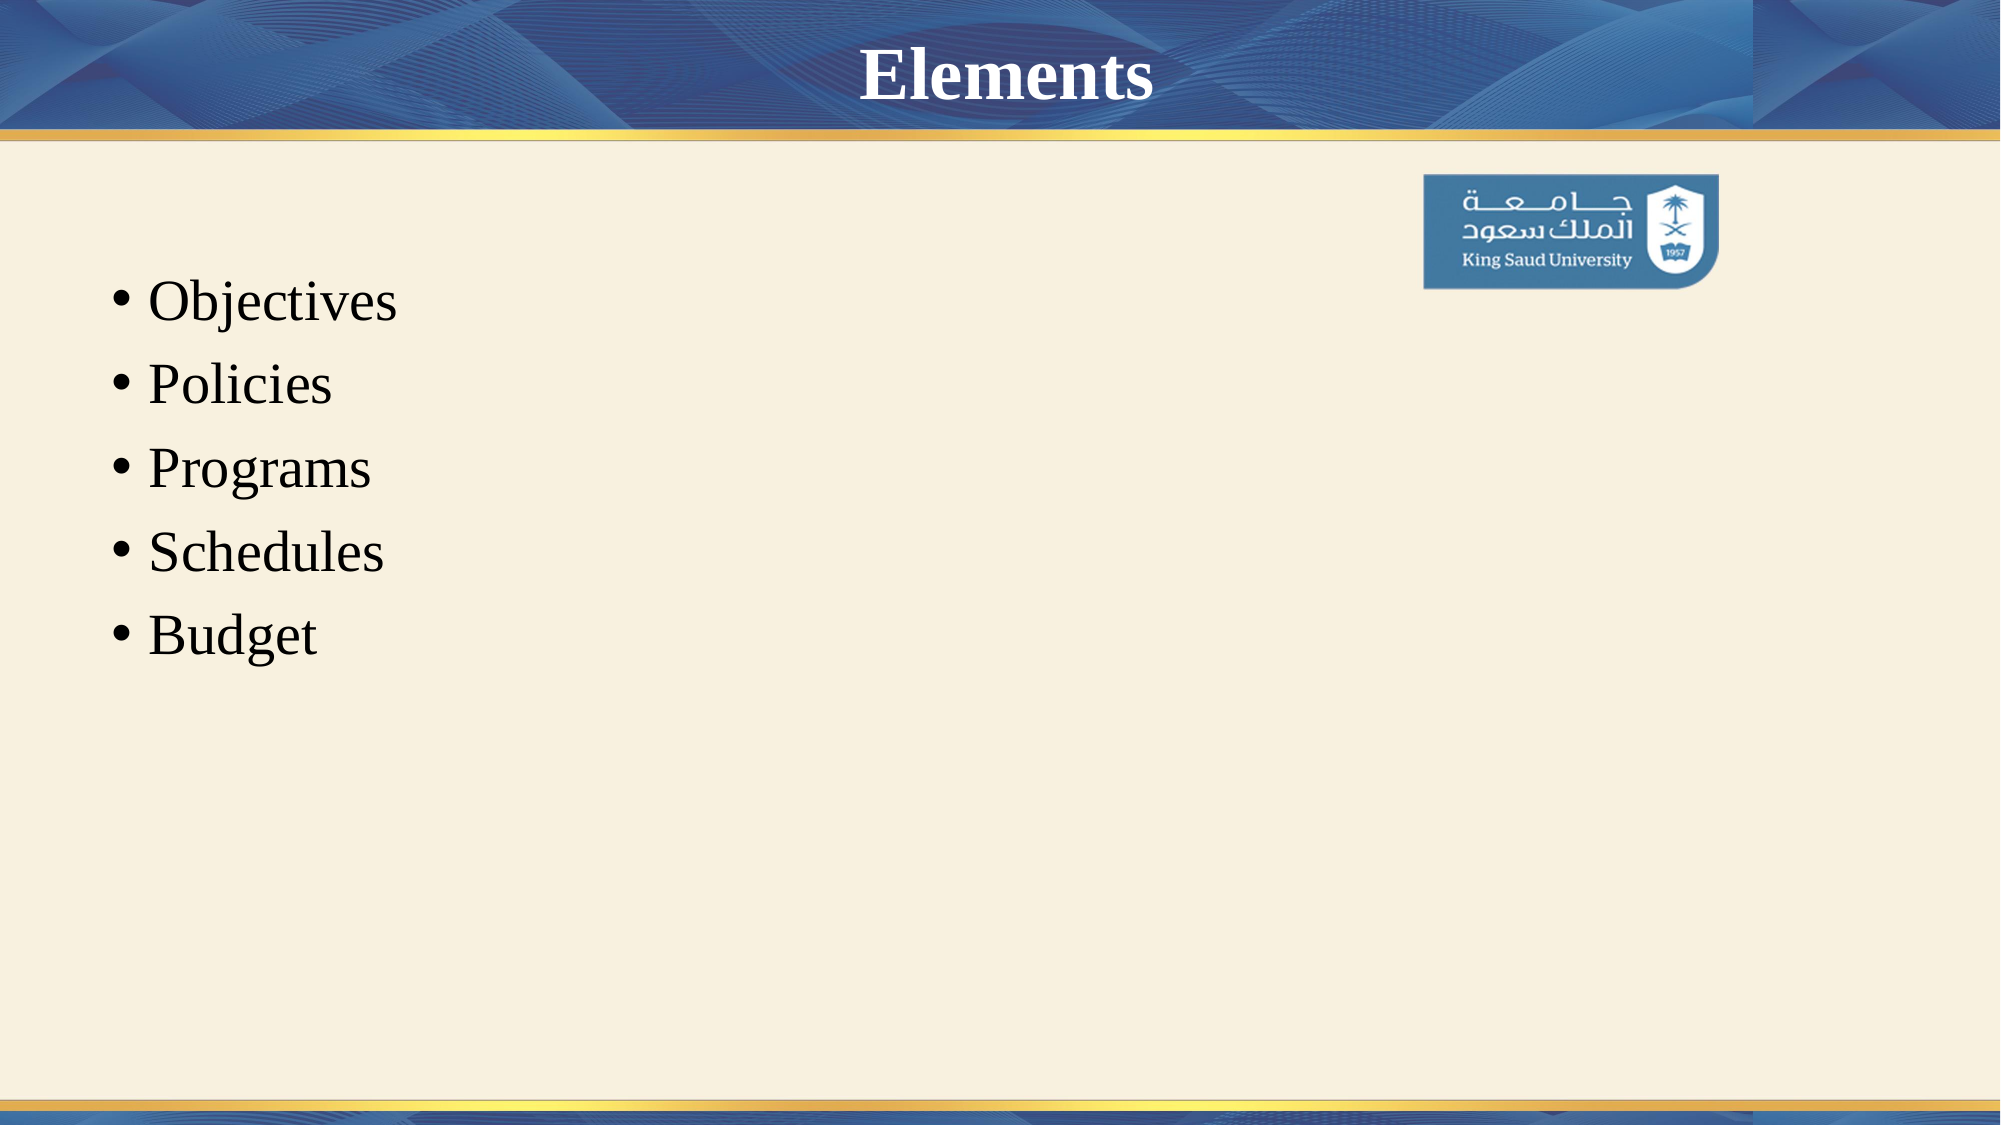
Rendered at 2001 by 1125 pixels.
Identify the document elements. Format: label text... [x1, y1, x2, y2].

title Elements [366, 6, 1667, 144]
picture [0, 0, 2001, 1125]
text_box Objectives Policies Programs Schedules Budget [96, 262, 1892, 1005]
